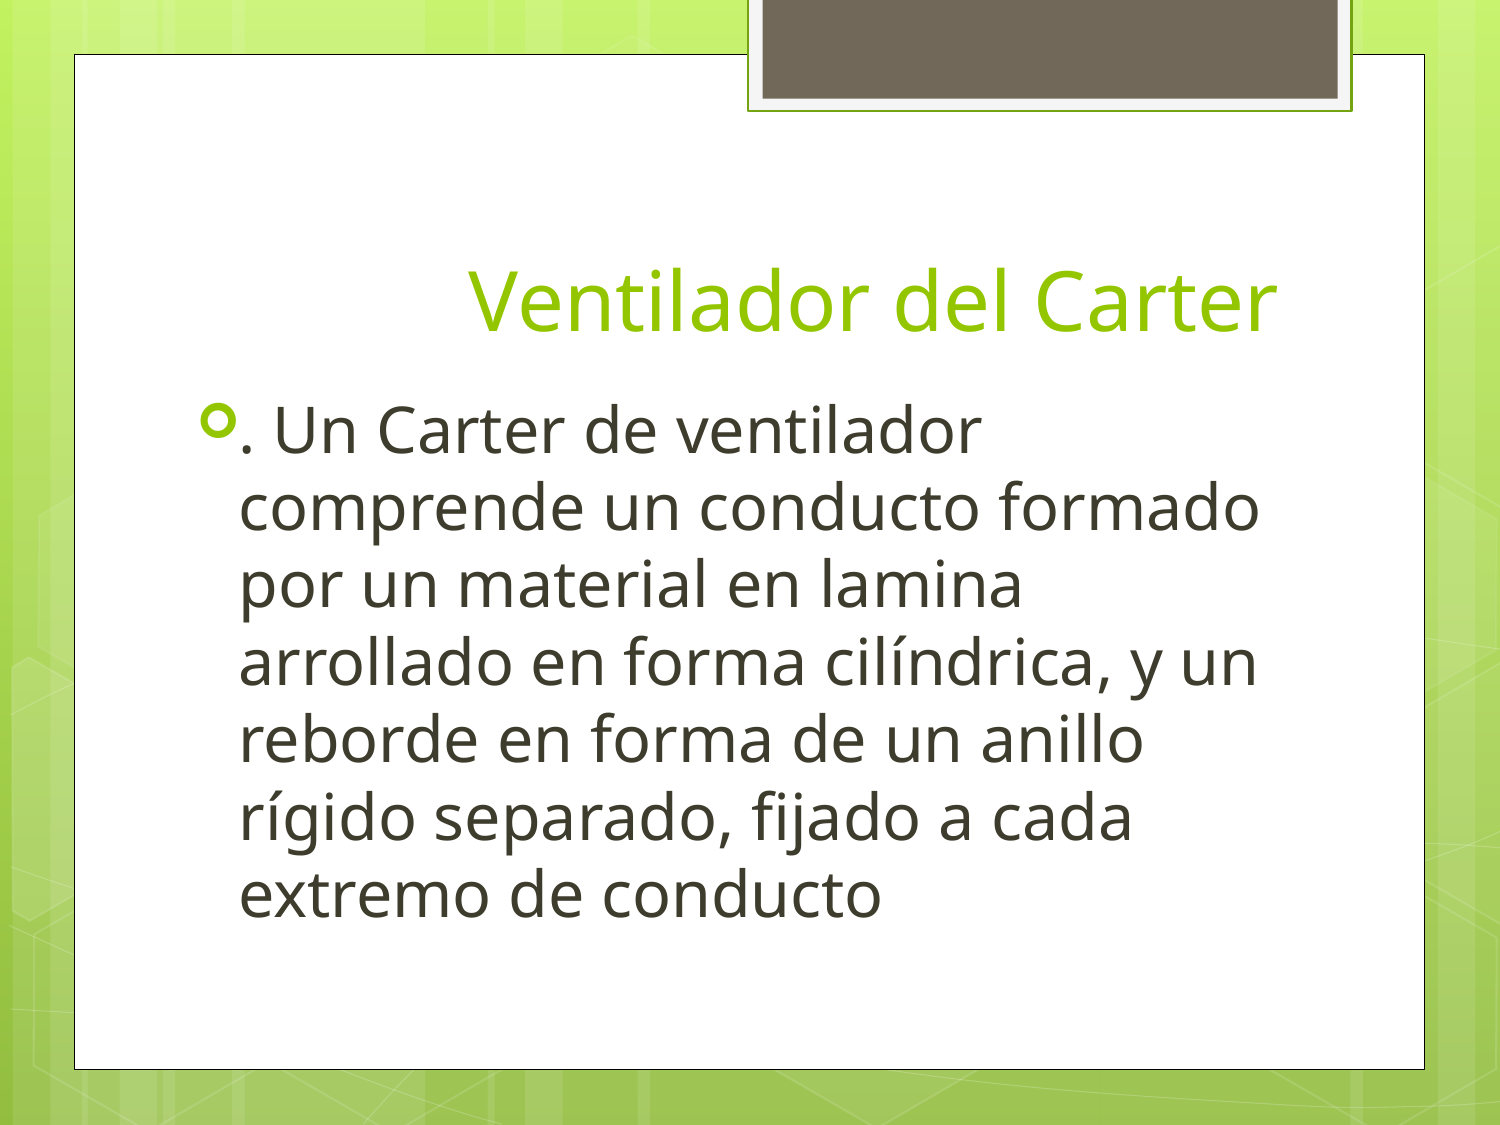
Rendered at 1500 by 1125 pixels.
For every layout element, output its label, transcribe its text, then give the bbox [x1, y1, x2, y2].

list . Un Carter de ventilador comprende un conducto formado por un material en lamina arrollado en forma cilíndrica, y un reborde en forma de un anillo rígido separado, fijado a cada extremo de conducto [171, 381, 1283, 957]
title Ventilador del Carter [171, 168, 1324, 357]
